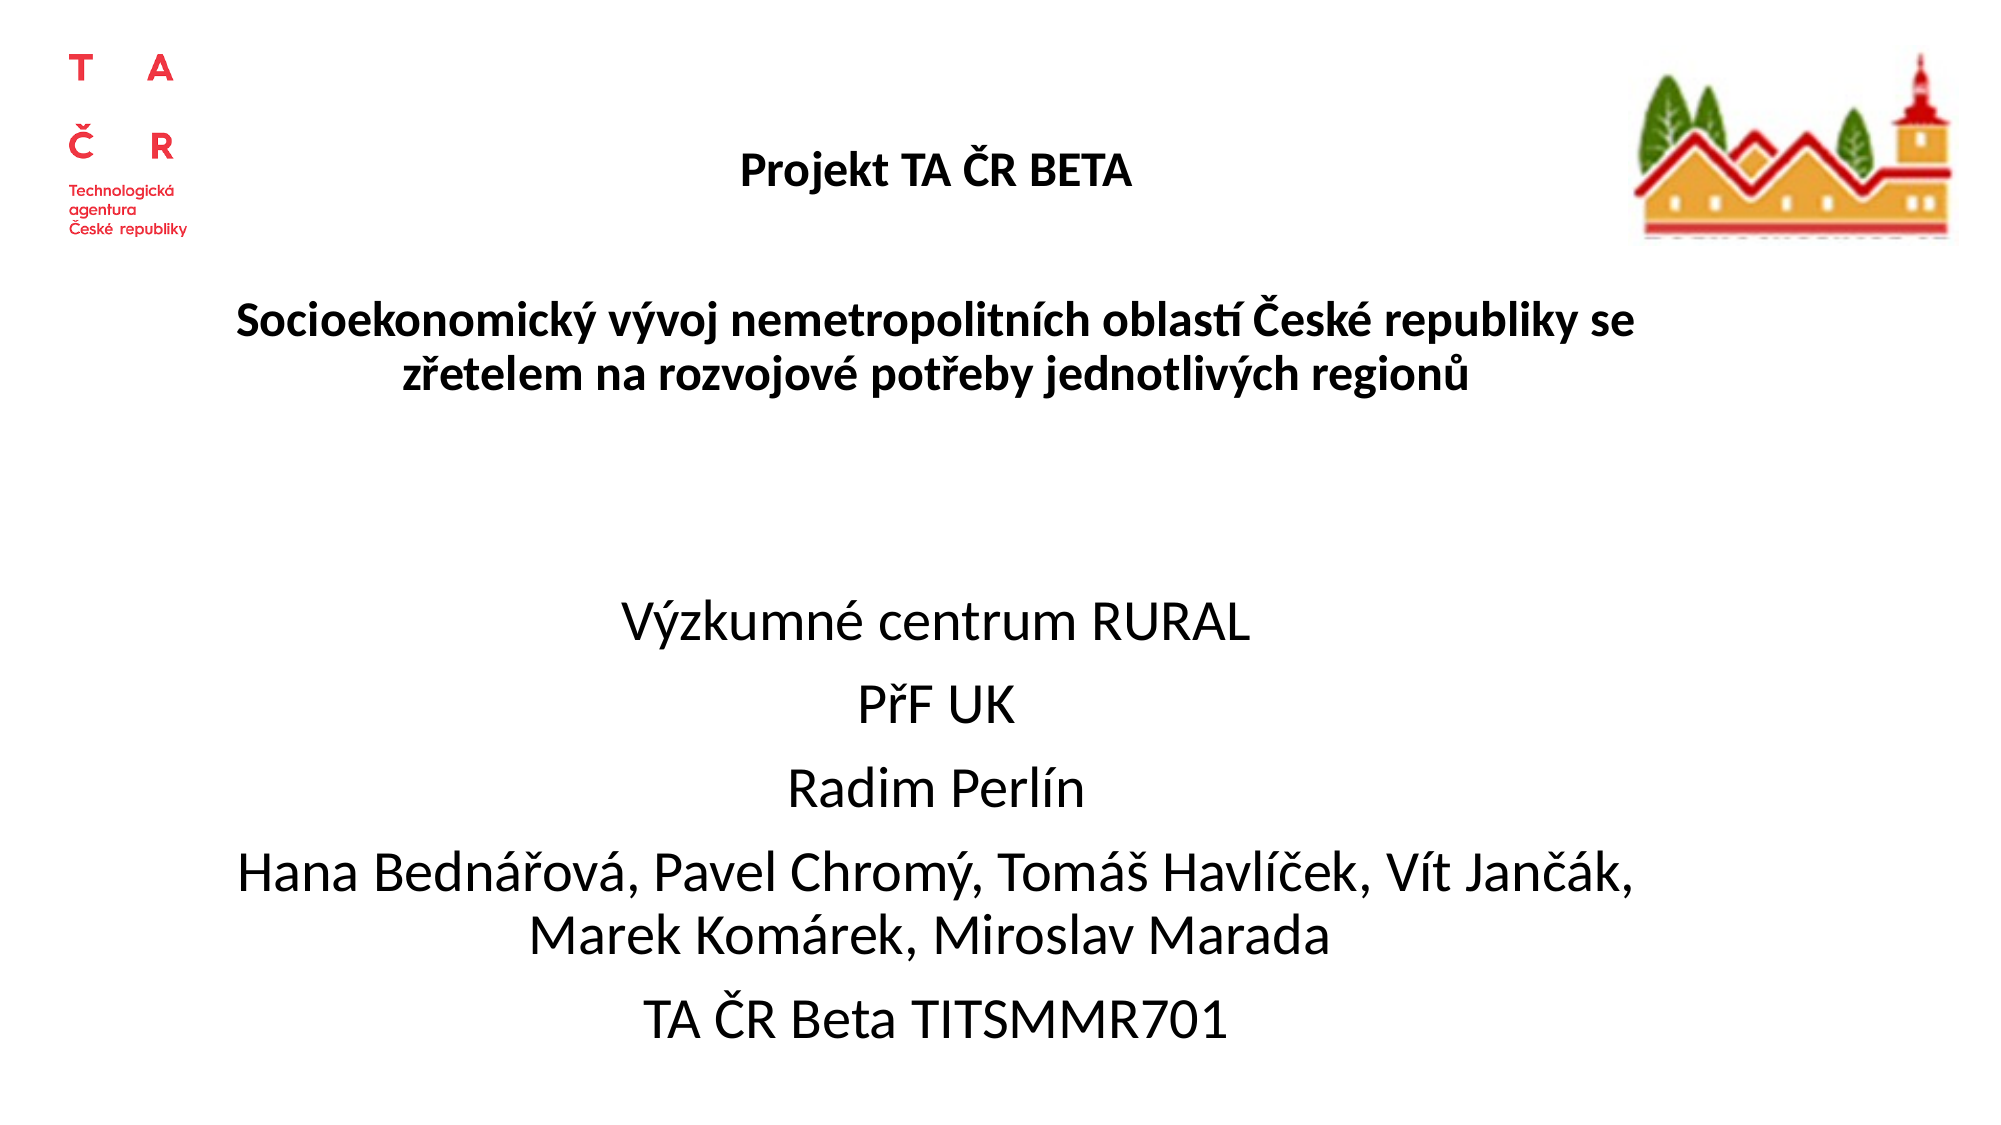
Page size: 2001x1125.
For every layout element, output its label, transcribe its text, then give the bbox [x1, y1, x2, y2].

text_box Projekt TA ČR BETA Socioekonomický vývoj nemetropolitních oblastí České republiky se zřetelem na rozvojové potřeby jednotlivých regionů Výzkumné centrum RURAL PřF UK Radim Perlín Hana Bednářová, Pavel Chromý, Tomáš Havlíček, Vít Jančák, Marek Komárek, Miroslav Marada TA ČR Beta TITSMMR701 [186, 55, 1687, 1050]
picture [1628, 45, 1959, 246]
picture [69, 54, 187, 237]
